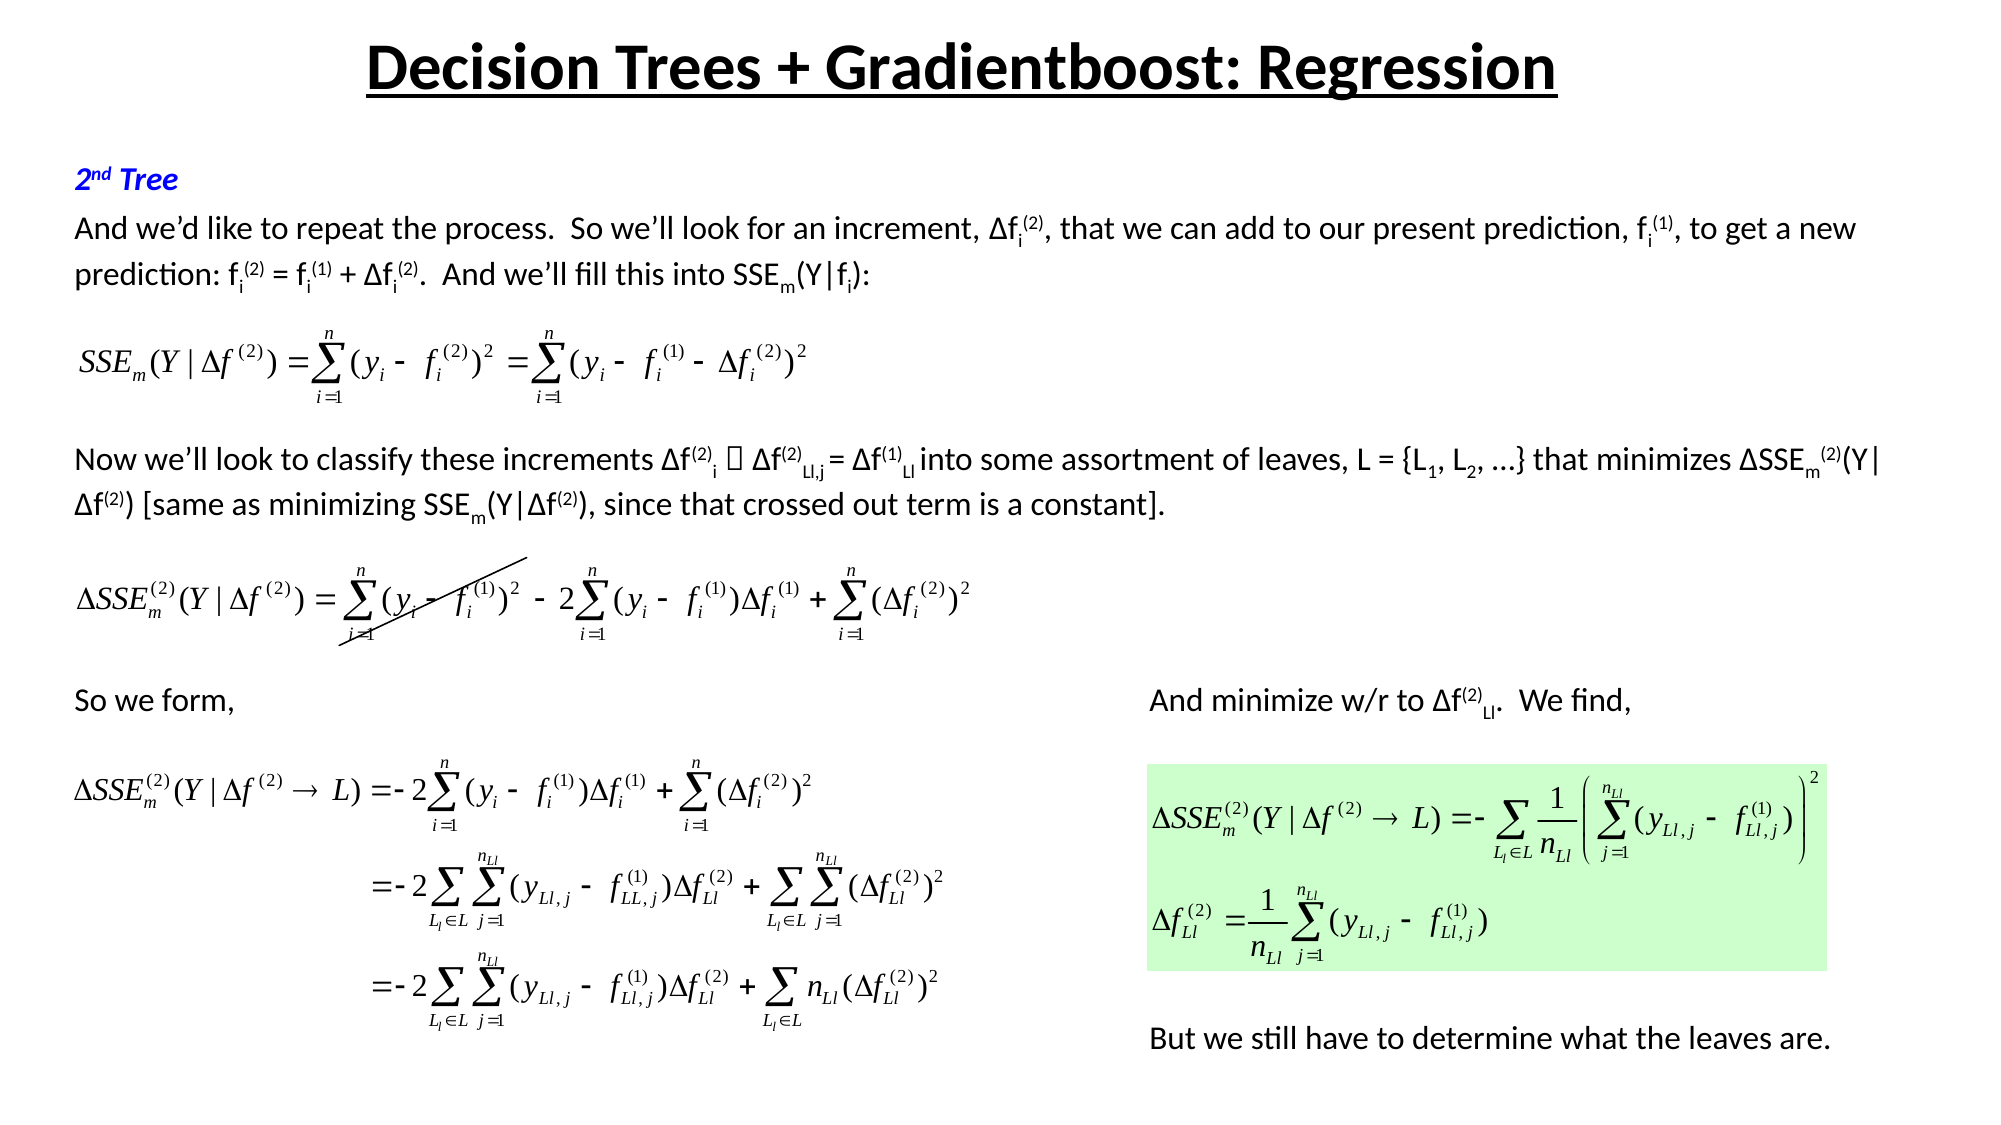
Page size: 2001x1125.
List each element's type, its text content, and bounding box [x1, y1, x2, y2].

text_box And minimize w/r to Δf(2)Ll. We find, [1134, 670, 1693, 731]
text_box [71, 549, 979, 654]
text_box But we still have to determine what the leaves are. [1134, 1008, 1897, 1064]
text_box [73, 317, 816, 412]
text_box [1146, 763, 1828, 971]
text_box And we’d like to repeat the process. So we’ll look for an increment, Δfi(2), that we can add to our present prediction, fi(1), to get a new prediction: fi(2) = fi(1) + Δfi(2). And we’ll fill this into SSEm(Y|fi): [59, 198, 1926, 305]
text_box 2nd Tree [59, 150, 313, 198]
text_box Now we’ll look to classify these increments Δf(2)i  Δf(2)Ll,j = Δf(1)Ll into some assortment of leaves, L = {L1, L2, …} that minimizes ΔSSEm(2)(Y|Δf(2)) [same as minimizing SSEm(Y|Δf(2)), since that crossed out term is a constant]. [59, 429, 1942, 536]
text_box Decision Trees + Gradientboost: Regression [351, 15, 1667, 111]
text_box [68, 748, 952, 1040]
text_box So we form, [59, 670, 313, 726]
